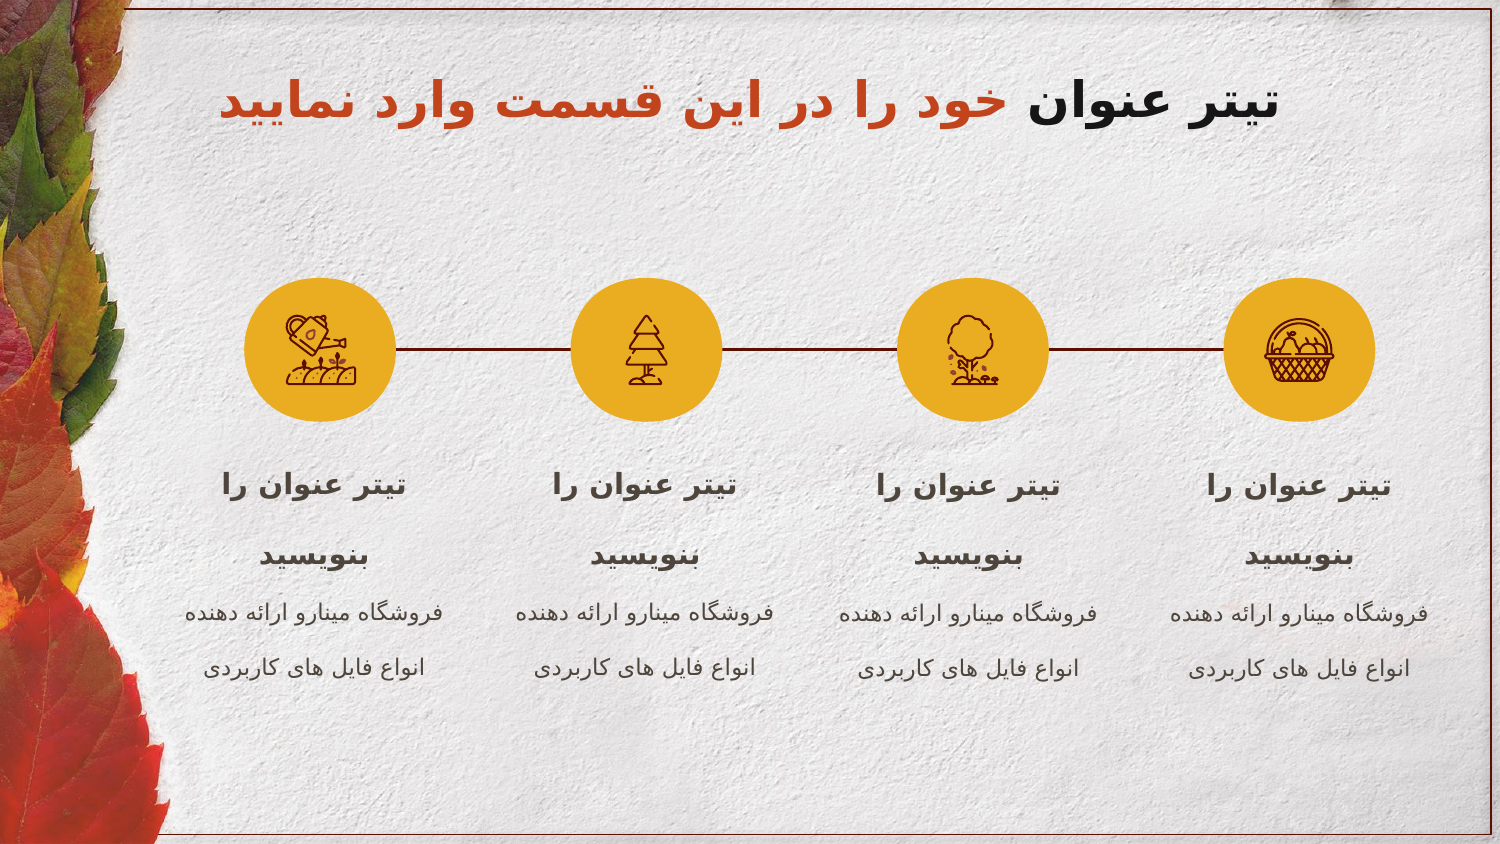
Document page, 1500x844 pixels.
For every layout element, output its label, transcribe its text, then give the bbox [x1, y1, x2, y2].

text_box [1038, 359, 1049, 389]
text_box تیتر عنوان را بنویسید فروشگاه مینارو ارائه دهنده انواع فایل های کاربردی [1152, 423, 1447, 688]
text_box [712, 359, 722, 389]
text_box [244, 312, 254, 387]
text_box [570, 313, 580, 349]
text_box [386, 312, 396, 349]
text_box [897, 359, 907, 387]
text_box تیتر عنوان را بنویسید فروشگاه مینارو ارائه دهنده انواع فایل های کاربردی [821, 423, 1116, 688]
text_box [259, 289, 381, 411]
text_box [571, 359, 580, 386]
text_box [1238, 289, 1360, 411]
text_box [897, 312, 907, 349]
text_box [1038, 311, 1049, 349]
text_box تیتر عنوان را بنویسید فروشگاه مینارو ارائه دهنده انواع فایل های کاربردی [498, 422, 793, 688]
text_box [606, 277, 686, 287]
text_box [585, 289, 708, 411]
text_box [386, 359, 396, 388]
picture [0, 0, 1500, 844]
text_box تیتر عنوان را بنویسید فروشگاه مینارو ارائه دهنده انواع فایل های کاربردی [167, 422, 462, 688]
text_box [1365, 312, 1376, 388]
text_box [280, 277, 360, 287]
text_box [1259, 277, 1339, 287]
text_box [1224, 359, 1233, 387]
text_box [712, 312, 723, 349]
text_box [933, 277, 1012, 287]
text_box تیتر عنوان خود را در این قسمت وارد نمایید [124, 30, 1376, 135]
text_box [1223, 312, 1233, 349]
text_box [912, 289, 1034, 411]
